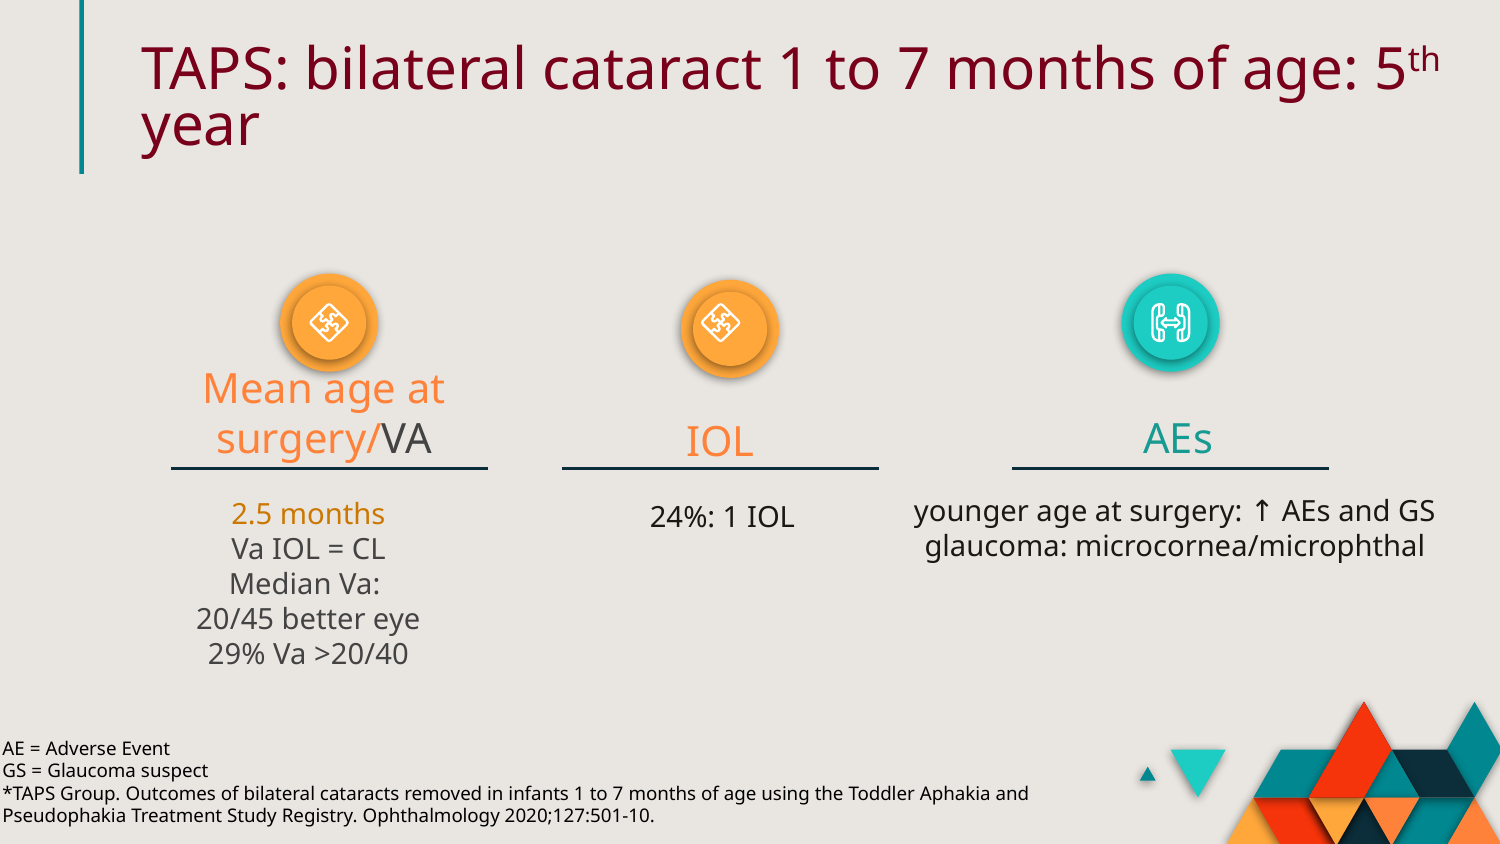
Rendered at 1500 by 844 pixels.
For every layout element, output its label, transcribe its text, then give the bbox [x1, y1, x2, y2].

text_box younger age at surgery: ↑ AEs and GS glaucoma: microcornea/microphthal [875, 476, 1475, 614]
text_box AEs [895, 382, 1462, 477]
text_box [1150, 302, 1191, 343]
text_box IOL [509, 385, 895, 480]
title TAPS: bilateral cataract 1 to 7 months of age: 5th year [126, 76, 1475, 172]
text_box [279, 273, 379, 372]
subtitle 2.5 months Va IOL = CL Median Va: 20/45 better eye 29% Va >20/40 [103, 480, 513, 617]
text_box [680, 279, 780, 379]
text_box AE = Adverse Event GS = Glaucoma suspect *TAPS Group. Outcomes of bilateral cataracts removed in infants 1 to 7 months of age using the Toddler Aphakia and Pseudophakia Treatment Study Registry. Ophthalmology 2020;127:501-10. [0, 729, 1048, 834]
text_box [1121, 273, 1220, 372]
subtitle Mean age at surgery/VA [112, 382, 536, 477]
